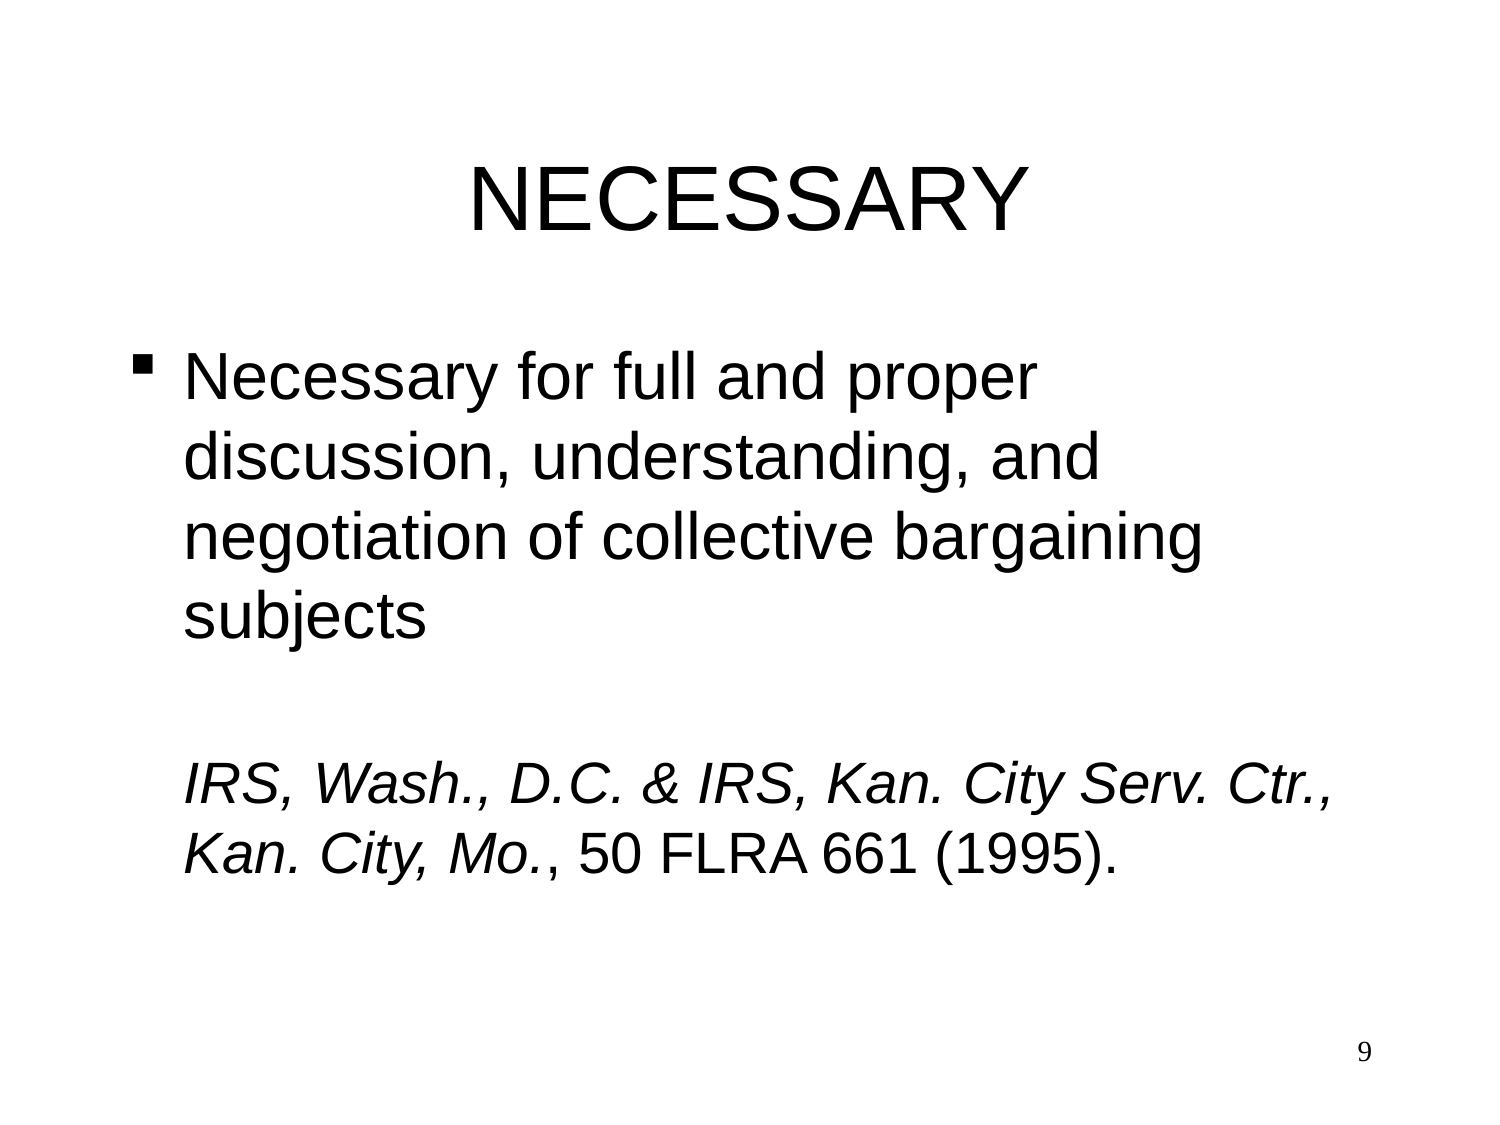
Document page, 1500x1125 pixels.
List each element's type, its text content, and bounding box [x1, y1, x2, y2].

title NECESSARY [112, 99, 1388, 288]
list Necessary for full and proper discussion, understanding, and negotiation of collective bargaining subjects IRS, Wash., D.C. & IRS, Kan. City Serv. Ctr., Kan. City, Mo., 50 FLRA 661 (1995). [112, 324, 1388, 1001]
slide_number 9 [1074, 1024, 1388, 1101]
